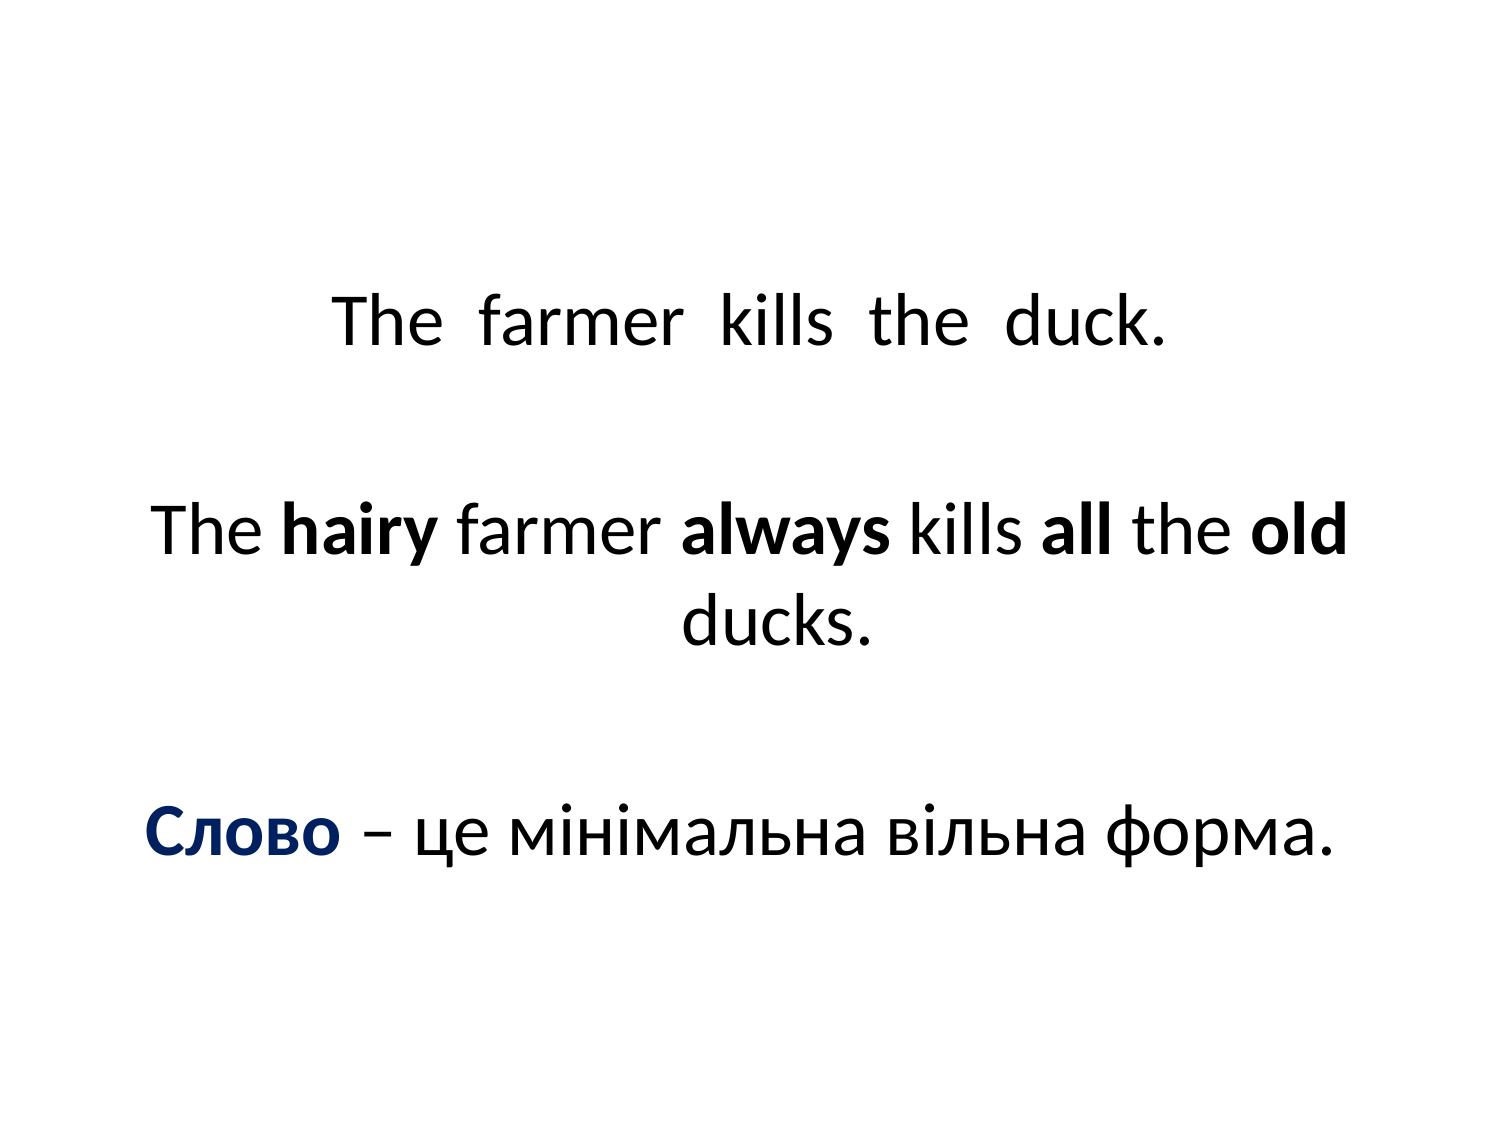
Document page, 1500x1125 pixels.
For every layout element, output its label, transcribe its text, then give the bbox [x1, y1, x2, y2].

list The farmer kills the duck. The hairy farmer always kills all the old ducks. Cлово – це мінімальна вільна форма. [75, 262, 1425, 1005]
